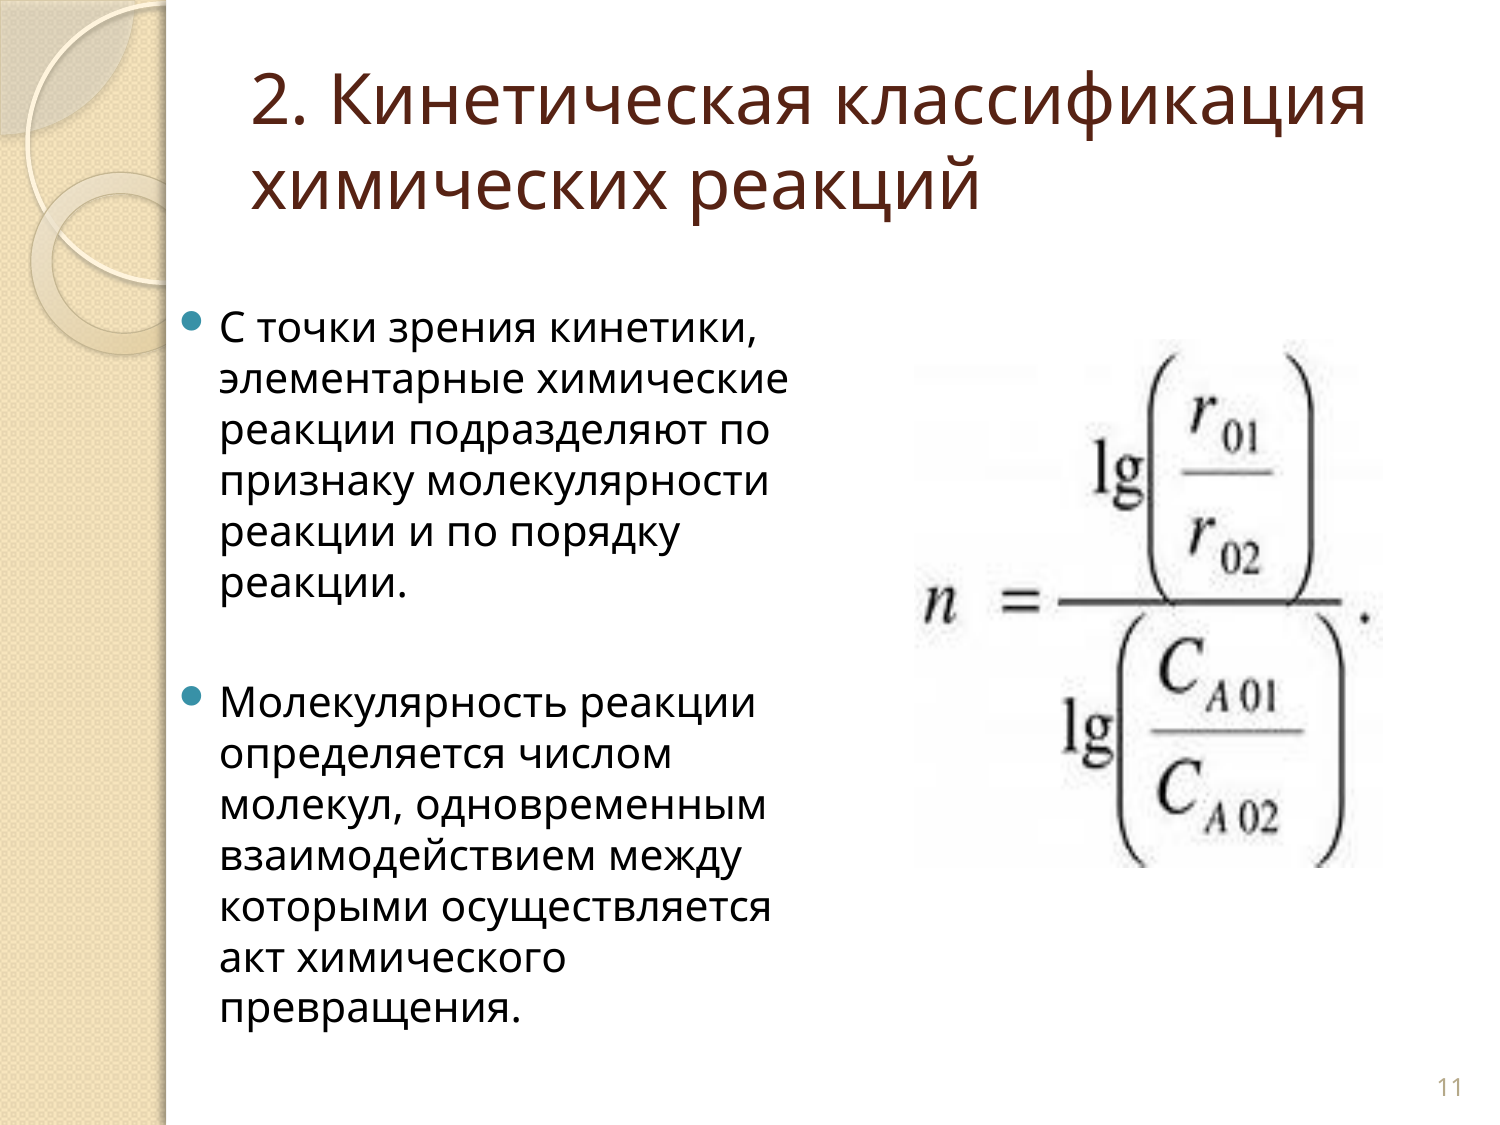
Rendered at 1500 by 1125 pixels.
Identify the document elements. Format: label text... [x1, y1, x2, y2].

list С точки зрения кинетики, элементарные химические реакции подразделяют по признаку молекулярности реакции и по порядку реакции. Молекулярность реакции определяется числом молекул, одновременным взаимодействием между которыми осуществляется акт химического превращения. [152, 292, 824, 1059]
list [913, 339, 1383, 868]
title 2. Кинетическая классификация химических реакций [235, 45, 1466, 233]
slide_number 11 [1413, 1034, 1488, 1113]
